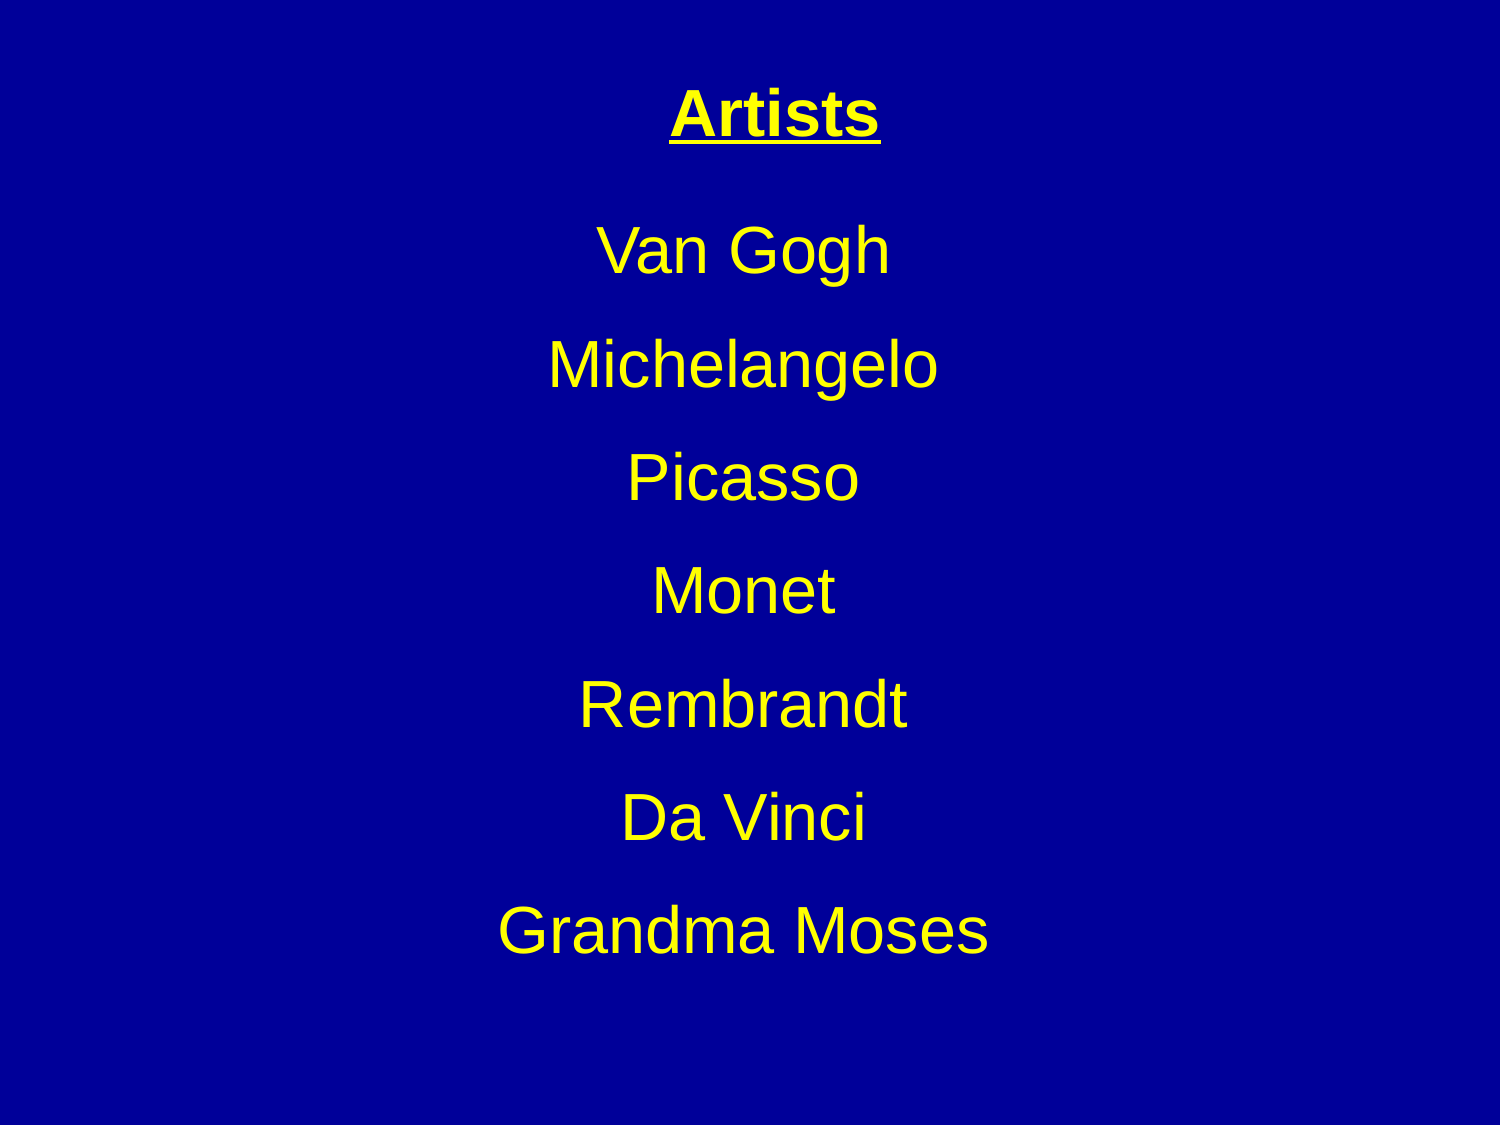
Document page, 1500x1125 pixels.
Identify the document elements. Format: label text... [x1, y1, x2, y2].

text_box Artists [75, 62, 1475, 158]
text_box Van Gogh Michelangelo Picasso Monet Rembrandt Da Vinci Grandma Moses [0, 199, 1488, 1088]
